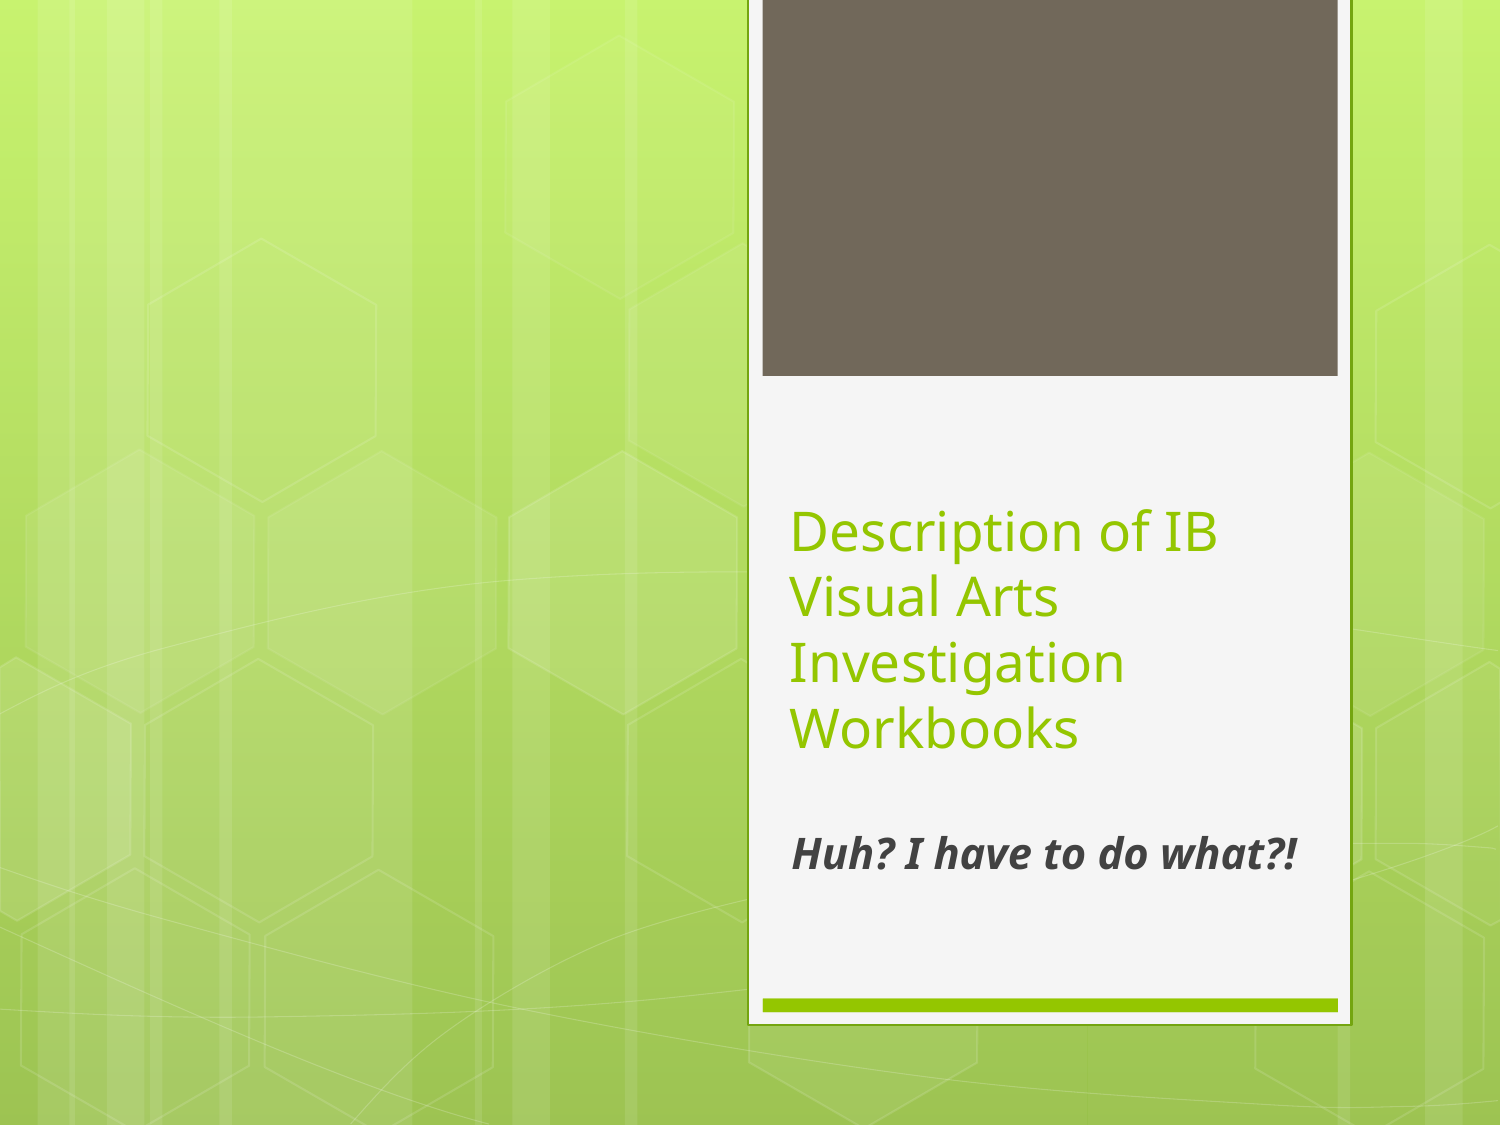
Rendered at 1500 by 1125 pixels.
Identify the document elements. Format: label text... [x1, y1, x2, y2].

subtitle Huh? I have to do what?! [776, 725, 1320, 933]
title Description of IB Visual Arts Investigation Workbooks [774, 487, 1319, 767]
